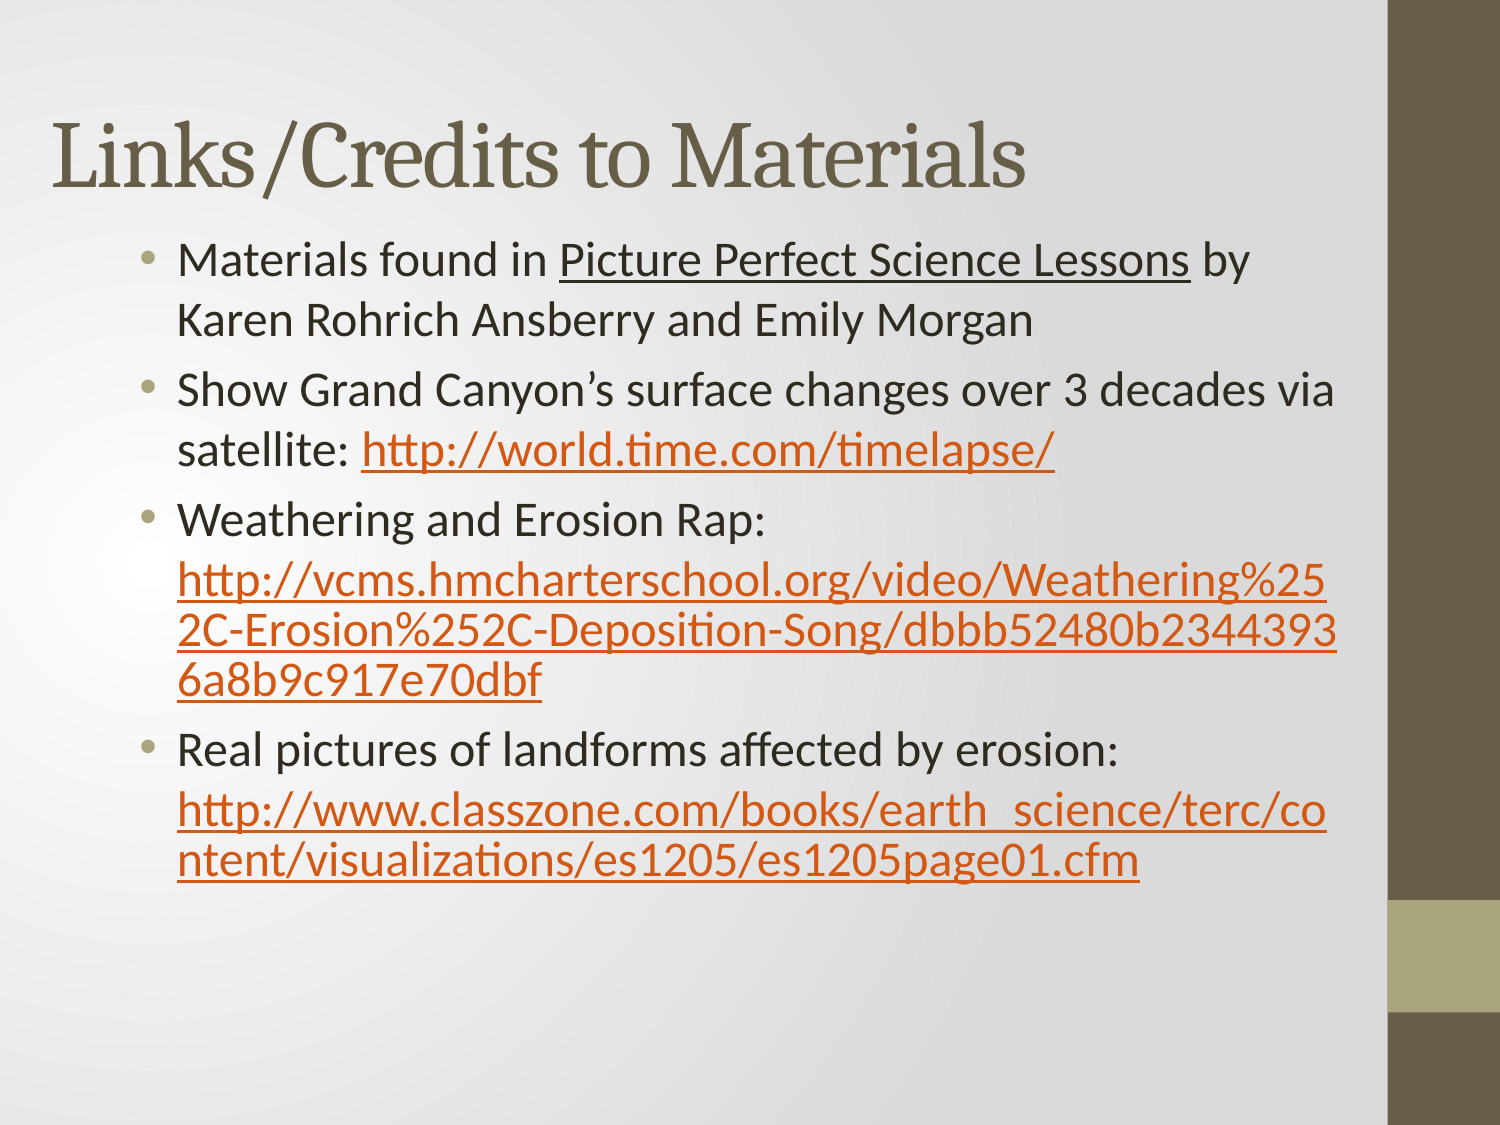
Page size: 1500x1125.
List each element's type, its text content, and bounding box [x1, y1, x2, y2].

list Materials found in Picture Perfect Science Lessons by Karen Rohrich Ansberry and Emily Morgan Show Grand Canyon’s surface changes over 3 decades via satellite: http://world.time.com/timelapse/ Weathering and Erosion Rap: http://vcms.hmcharterschool.org/video/Weathering%252C-Erosion%252C-Deposition-Song/dbbb52480b23443936a8b9c917e70dbf Real pictures of landforms affected by erosion: http://www.classzone.com/books/earth_science/terc/content/visualizations/es1205/es1205page01.cfm [105, 219, 1359, 1125]
title Links/Credits to Materials [35, 40, 1094, 258]
